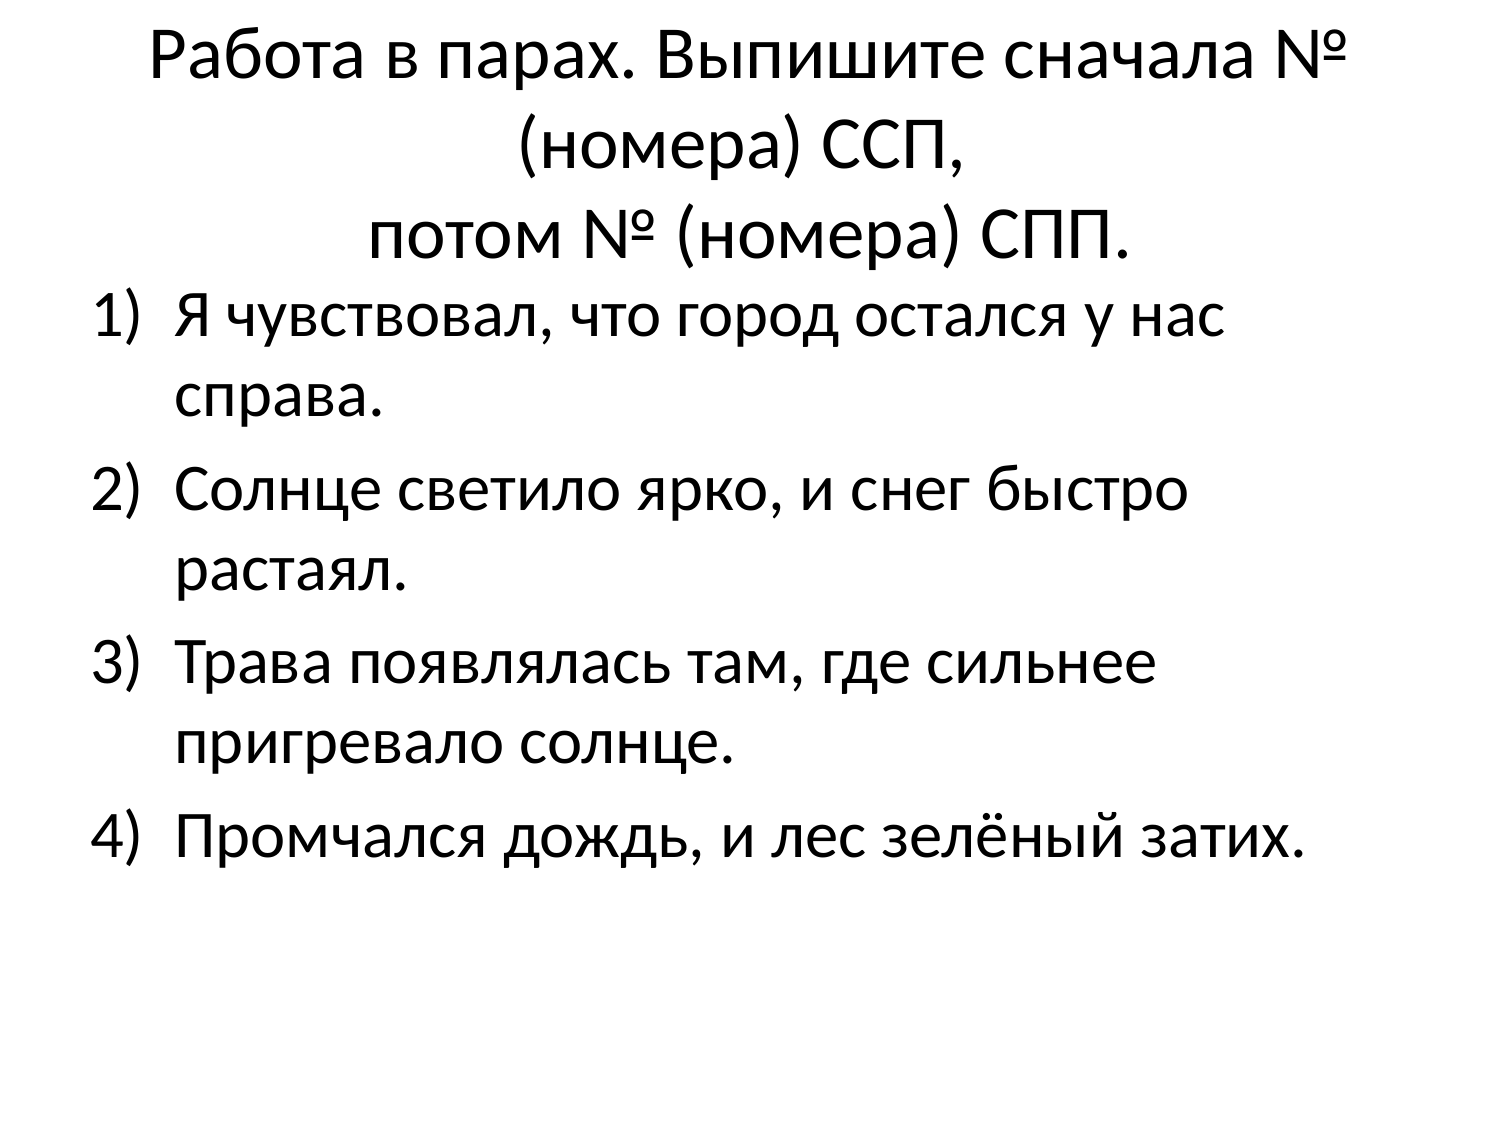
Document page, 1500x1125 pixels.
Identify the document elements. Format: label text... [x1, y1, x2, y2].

list Я чувствовал, что город остался у нас справа. Солнце светило ярко, и снег быстро растаял. Трава появлялась там, где сильнее пригревало солнце. Промчался дождь, и лес зелёный затих. [75, 262, 1425, 1005]
title Работа в парах. Выпишите сначала № (номера) ССП, потом № (номера) CПП. [75, 45, 1425, 233]
